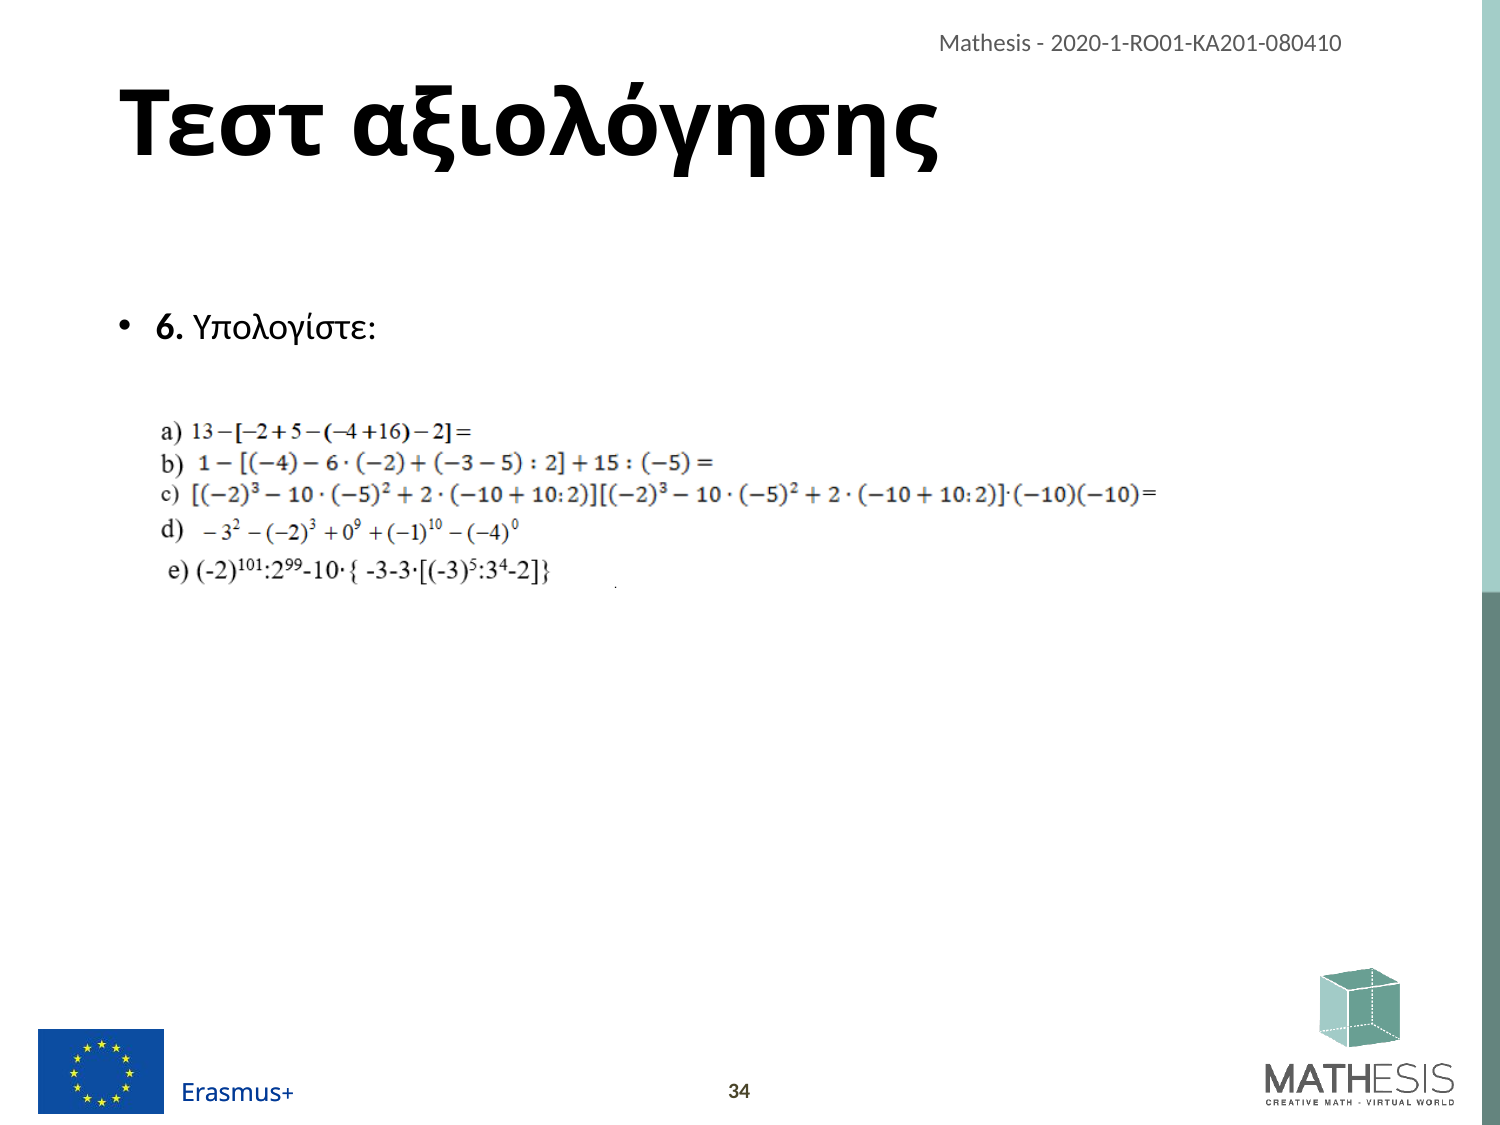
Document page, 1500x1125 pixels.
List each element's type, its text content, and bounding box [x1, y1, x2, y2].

title Τεστ αξιολόγησης [103, 59, 1397, 278]
list 6. Υπολογίστε: [103, 299, 1397, 1014]
picture [38, 1029, 164, 1114]
picture [146, 414, 1184, 589]
